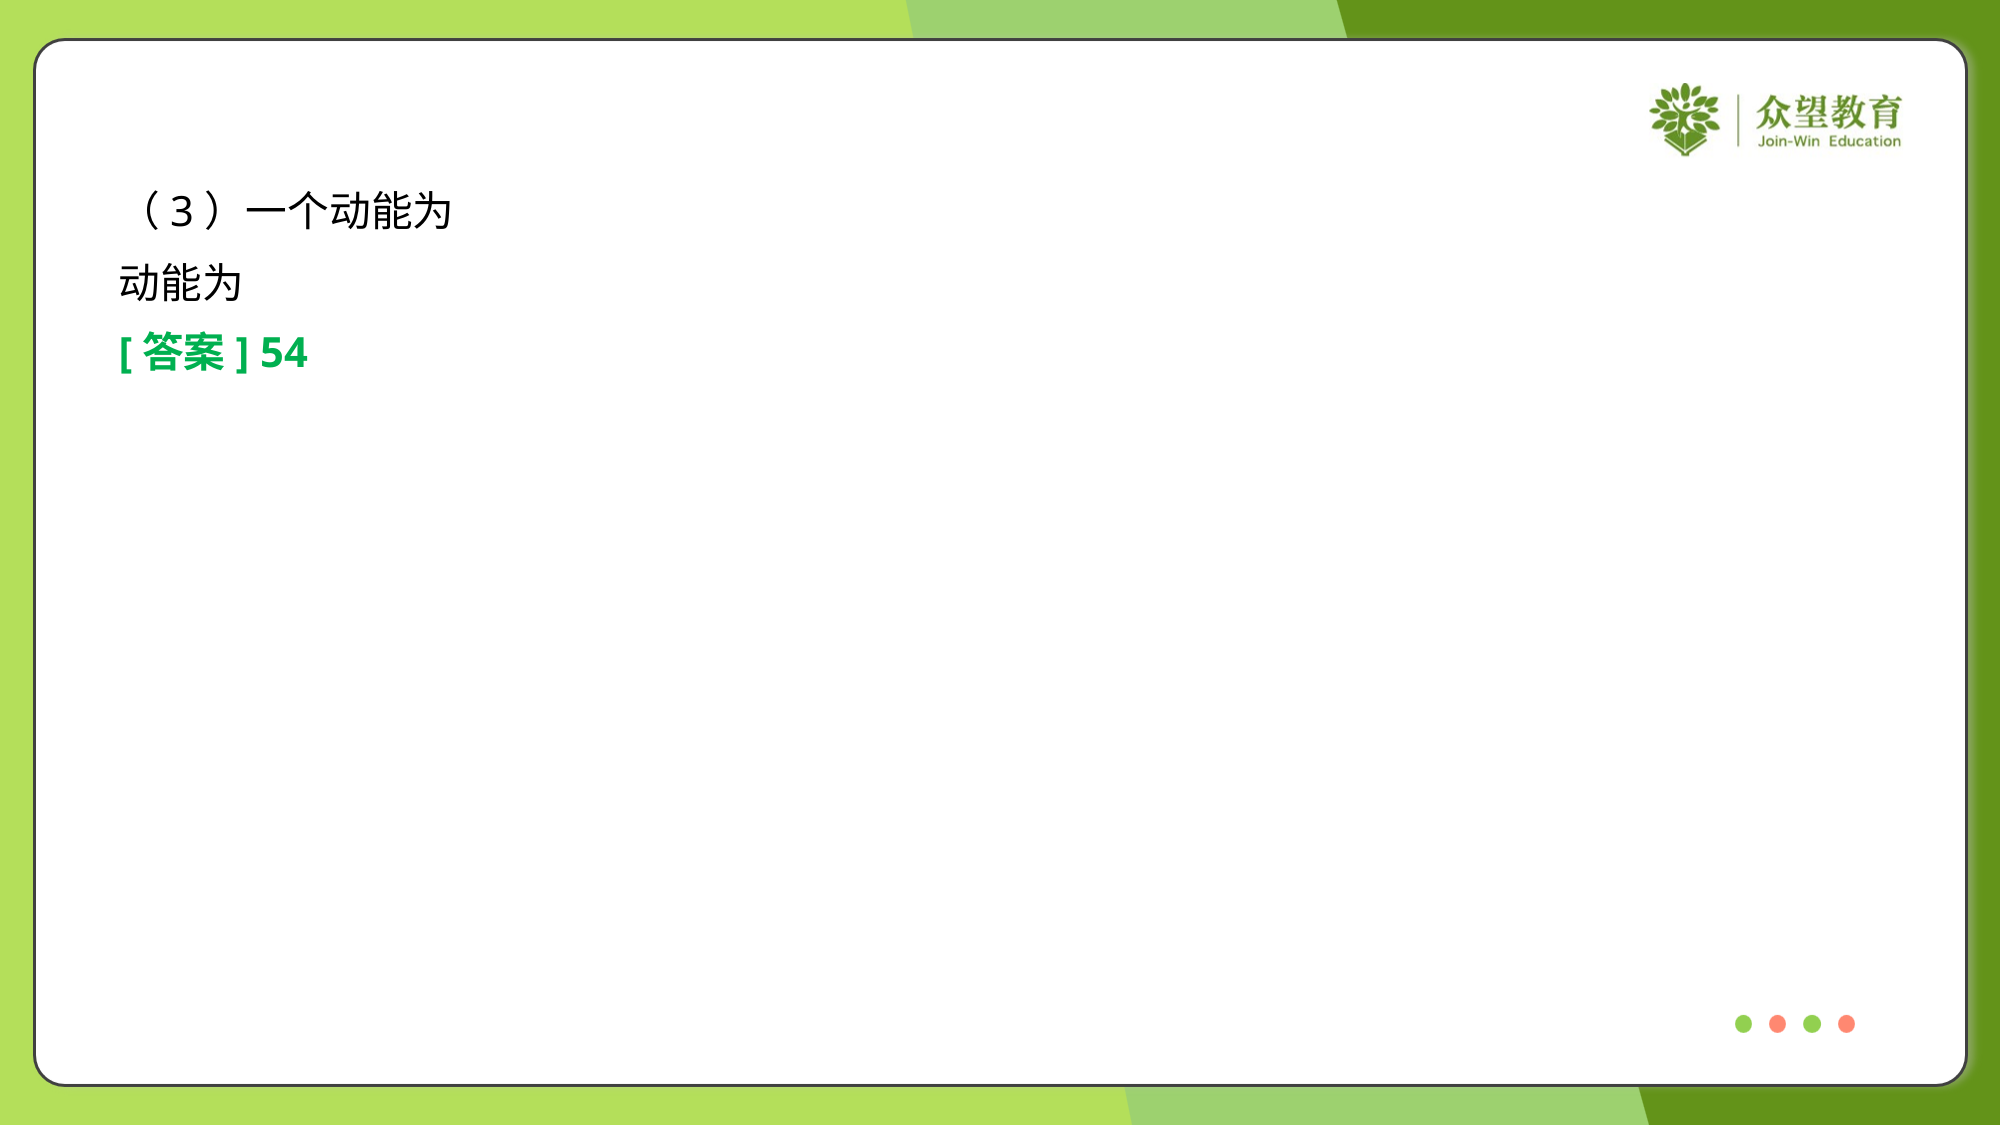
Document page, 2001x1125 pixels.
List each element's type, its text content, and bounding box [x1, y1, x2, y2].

text_box [答案] 54 [118, 300, 1883, 368]
picture [0, 0, 2000, 1125]
